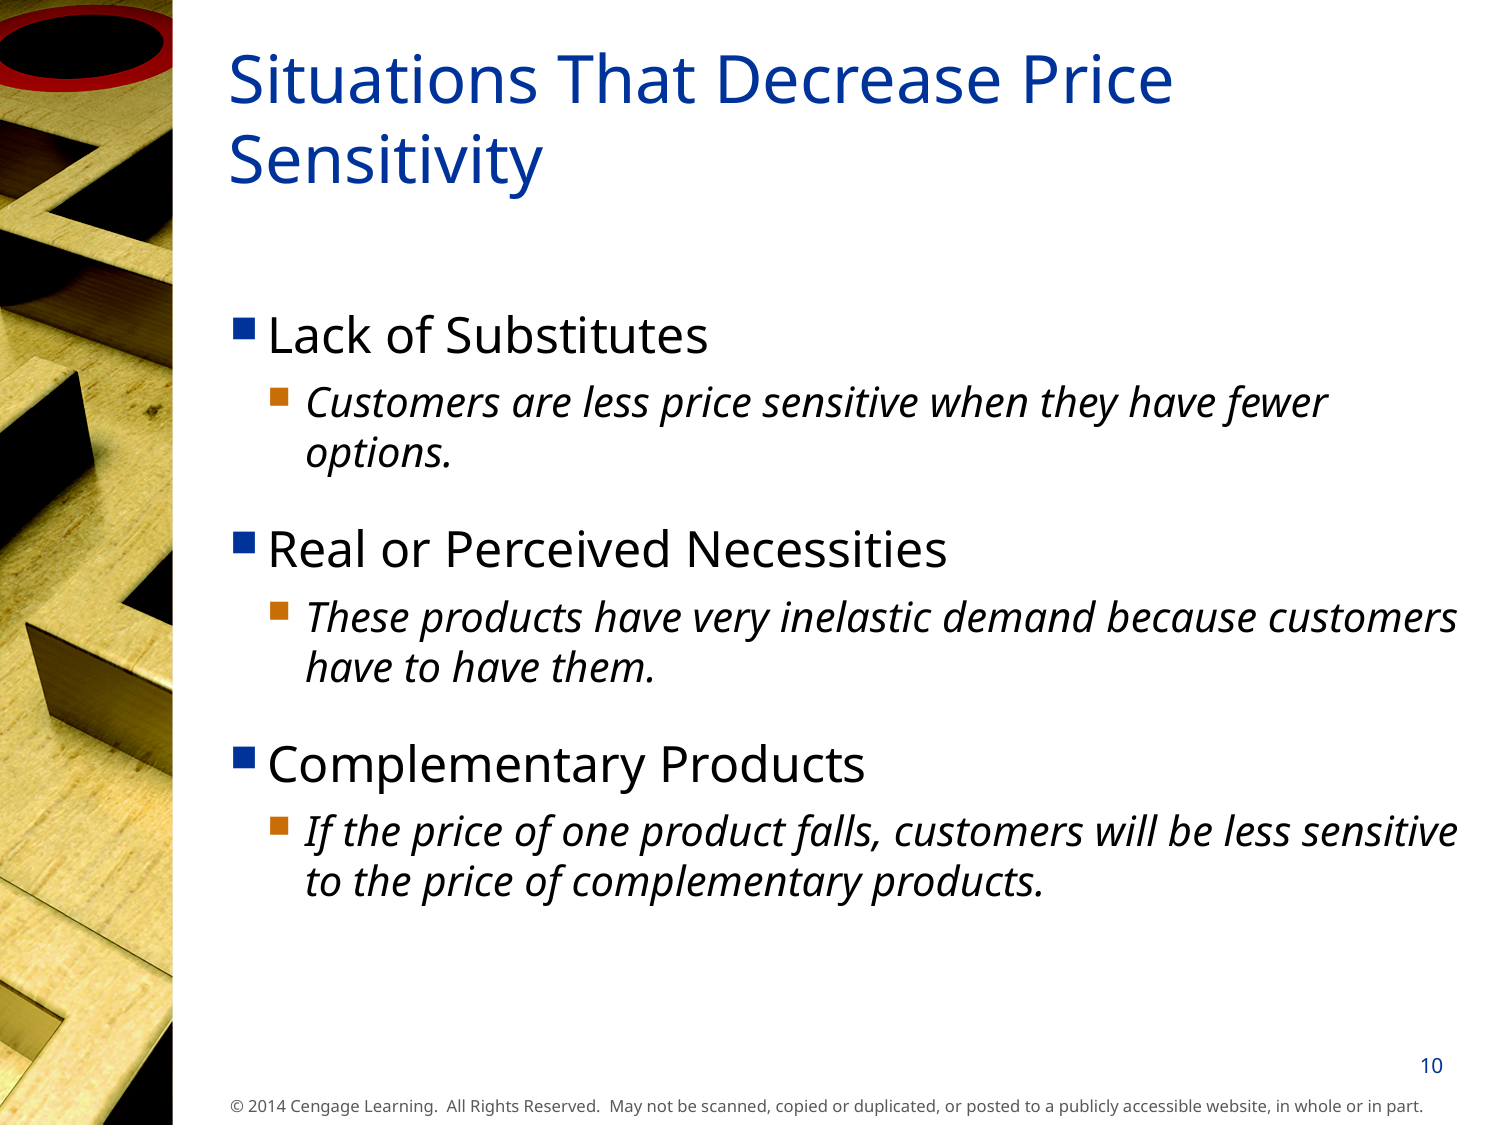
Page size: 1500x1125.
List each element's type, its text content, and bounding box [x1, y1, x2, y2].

picture [0, 0, 173, 1125]
title Situations That Decrease Price Sensitivity [213, 29, 1454, 213]
slide_number 10 [1386, 1037, 1478, 1097]
list Lack of Substitutes Customers are less price sensitive when they have fewer options. Real or Perceived Necessities These products have very inelastic demand because customers have to have them. Complementary Products If the price of one product falls, customers will be less sensitive to the price of complementary products. [215, 209, 1478, 978]
